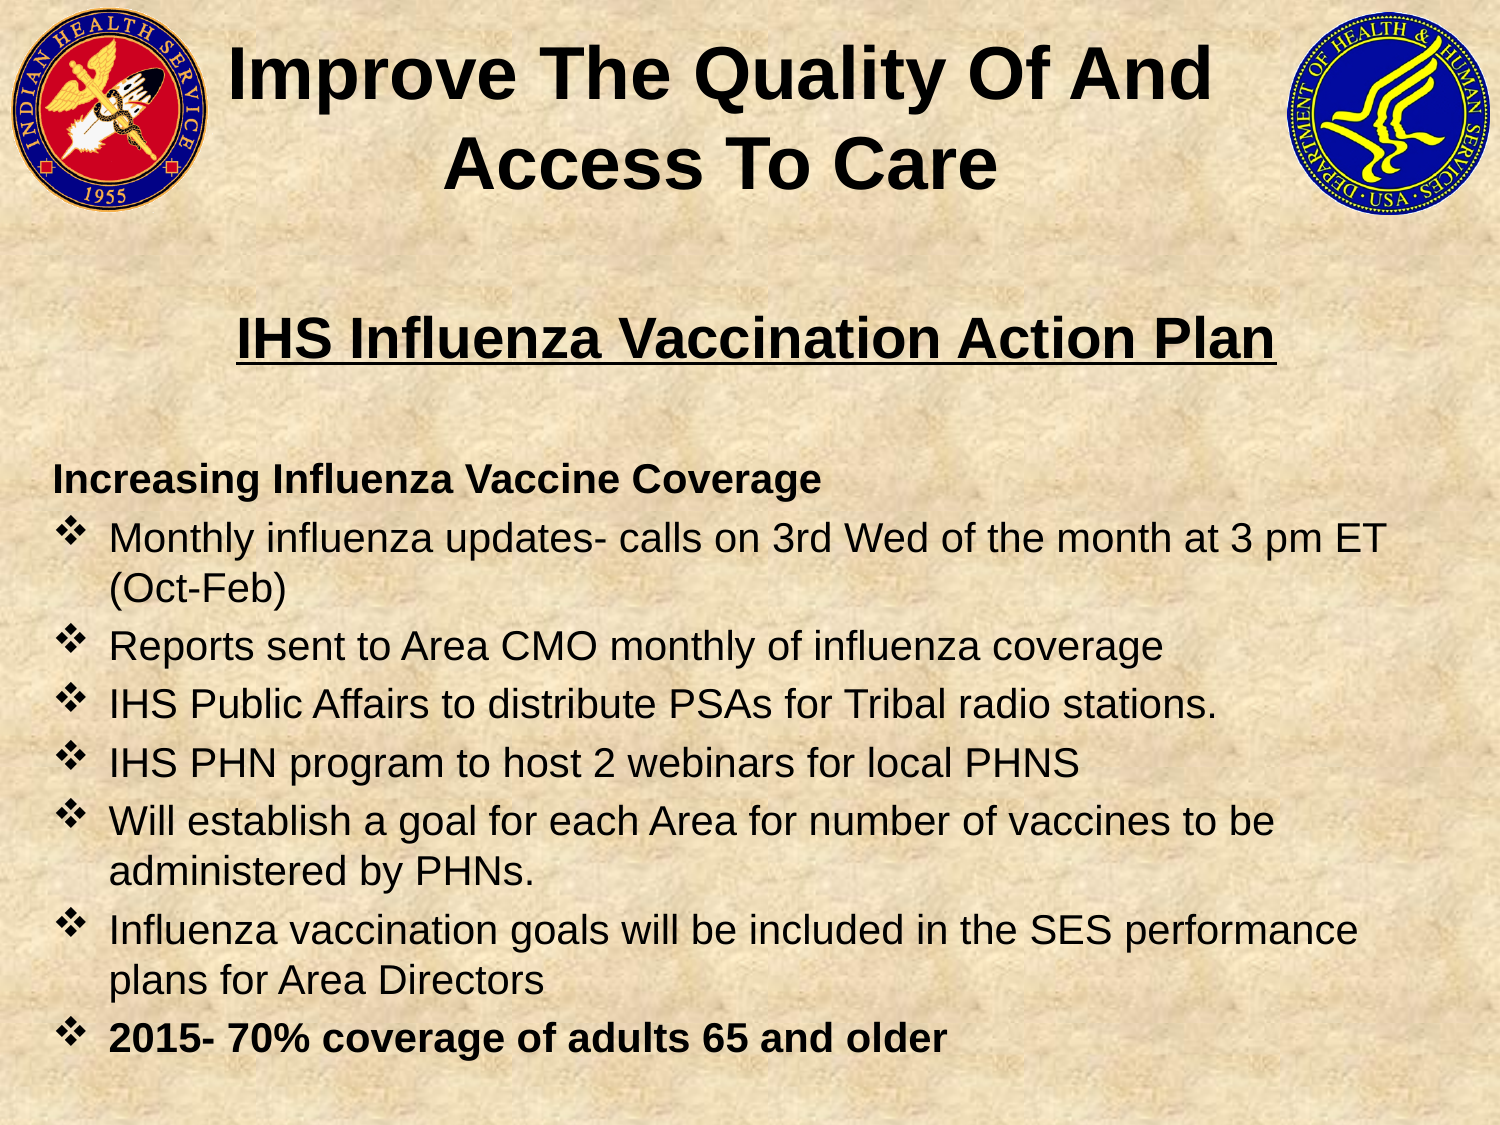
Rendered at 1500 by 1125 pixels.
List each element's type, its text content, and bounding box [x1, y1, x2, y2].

picture [0, 0, 1500, 1125]
text_box Improve The Quality Of And Access To Care [95, 16, 1348, 302]
list Increasing Influenza Vaccine Coverage Monthly influenza updates- calls on 3rd Wed of the month at 3 pm ET (Oct-Feb) Reports sent to Area CMO monthly of influenza coverage IHS Public Affairs to distribute PSAs for Tribal radio stations. IHS PHN program to host 2 webinars for local PHNS Will establish a goal for each Area for number of vaccines to be administered by PHNs. Influenza vaccination goals will be included in the SES performance plans for Area Directors 2015- 70% coverage of adults 65 and older [37, 444, 1463, 1125]
title IHS Influenza Vaccination Action Plan [0, 249, 1496, 400]
